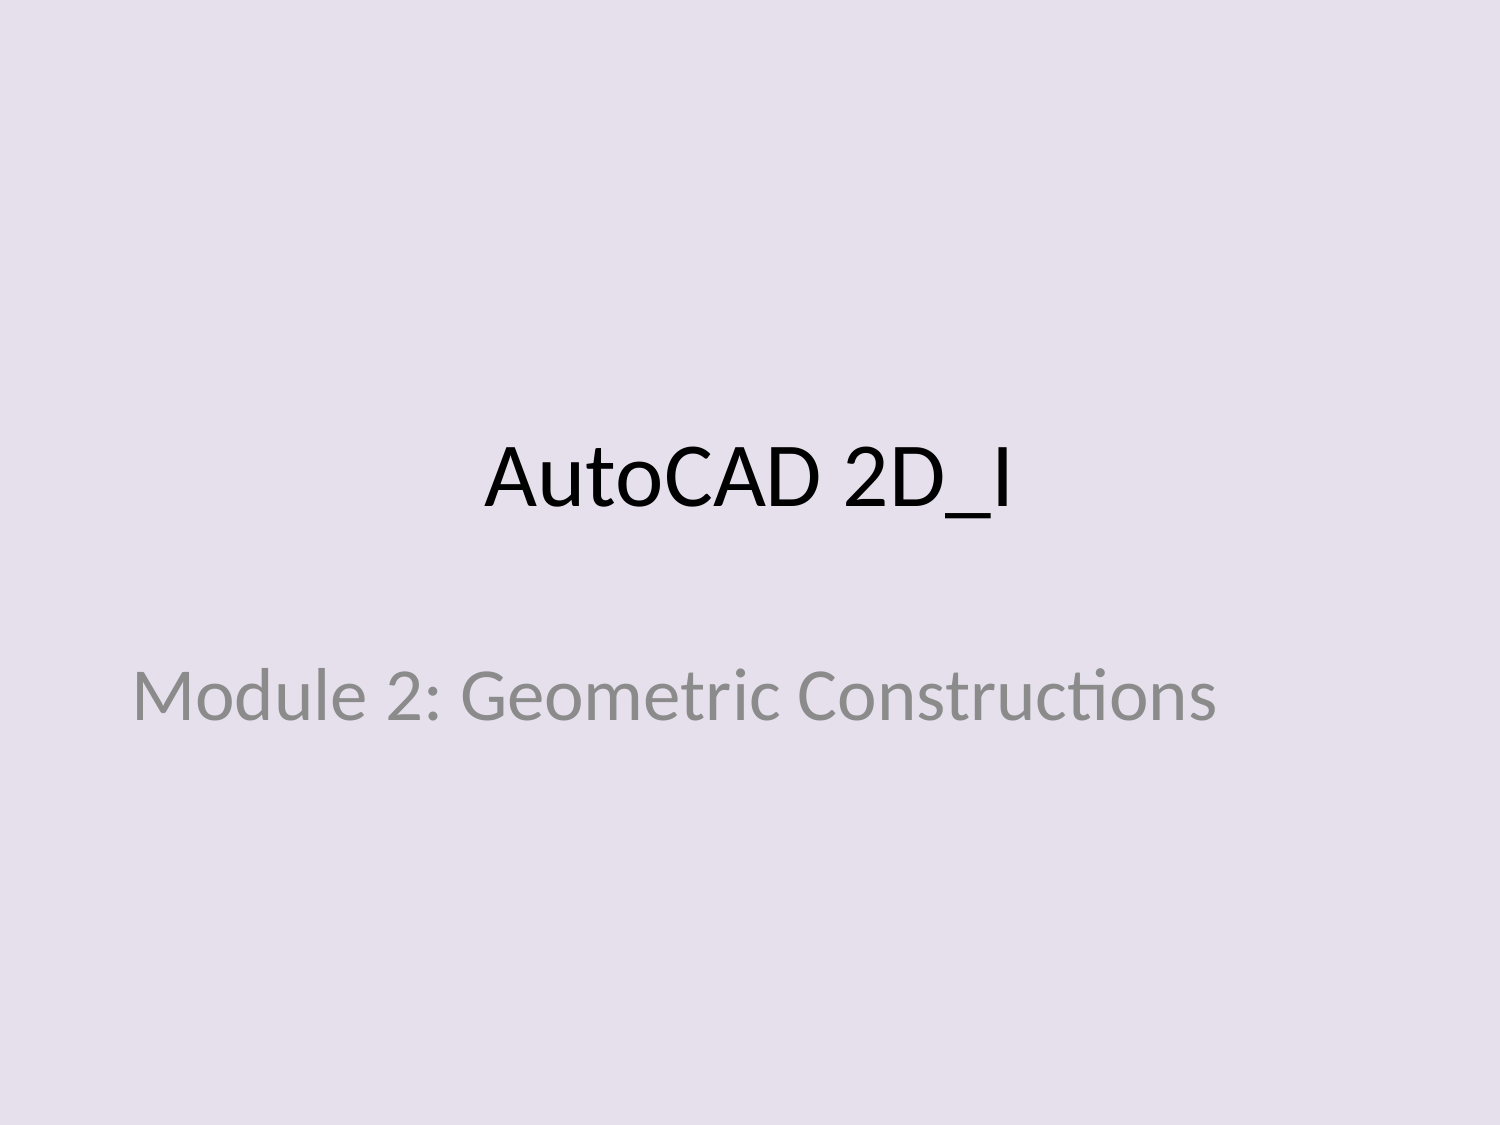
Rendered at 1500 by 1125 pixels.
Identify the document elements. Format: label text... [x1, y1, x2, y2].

subtitle Module 2: Geometric Constructions [75, 637, 1275, 925]
title AutoCAD 2D_I [112, 349, 1388, 591]
